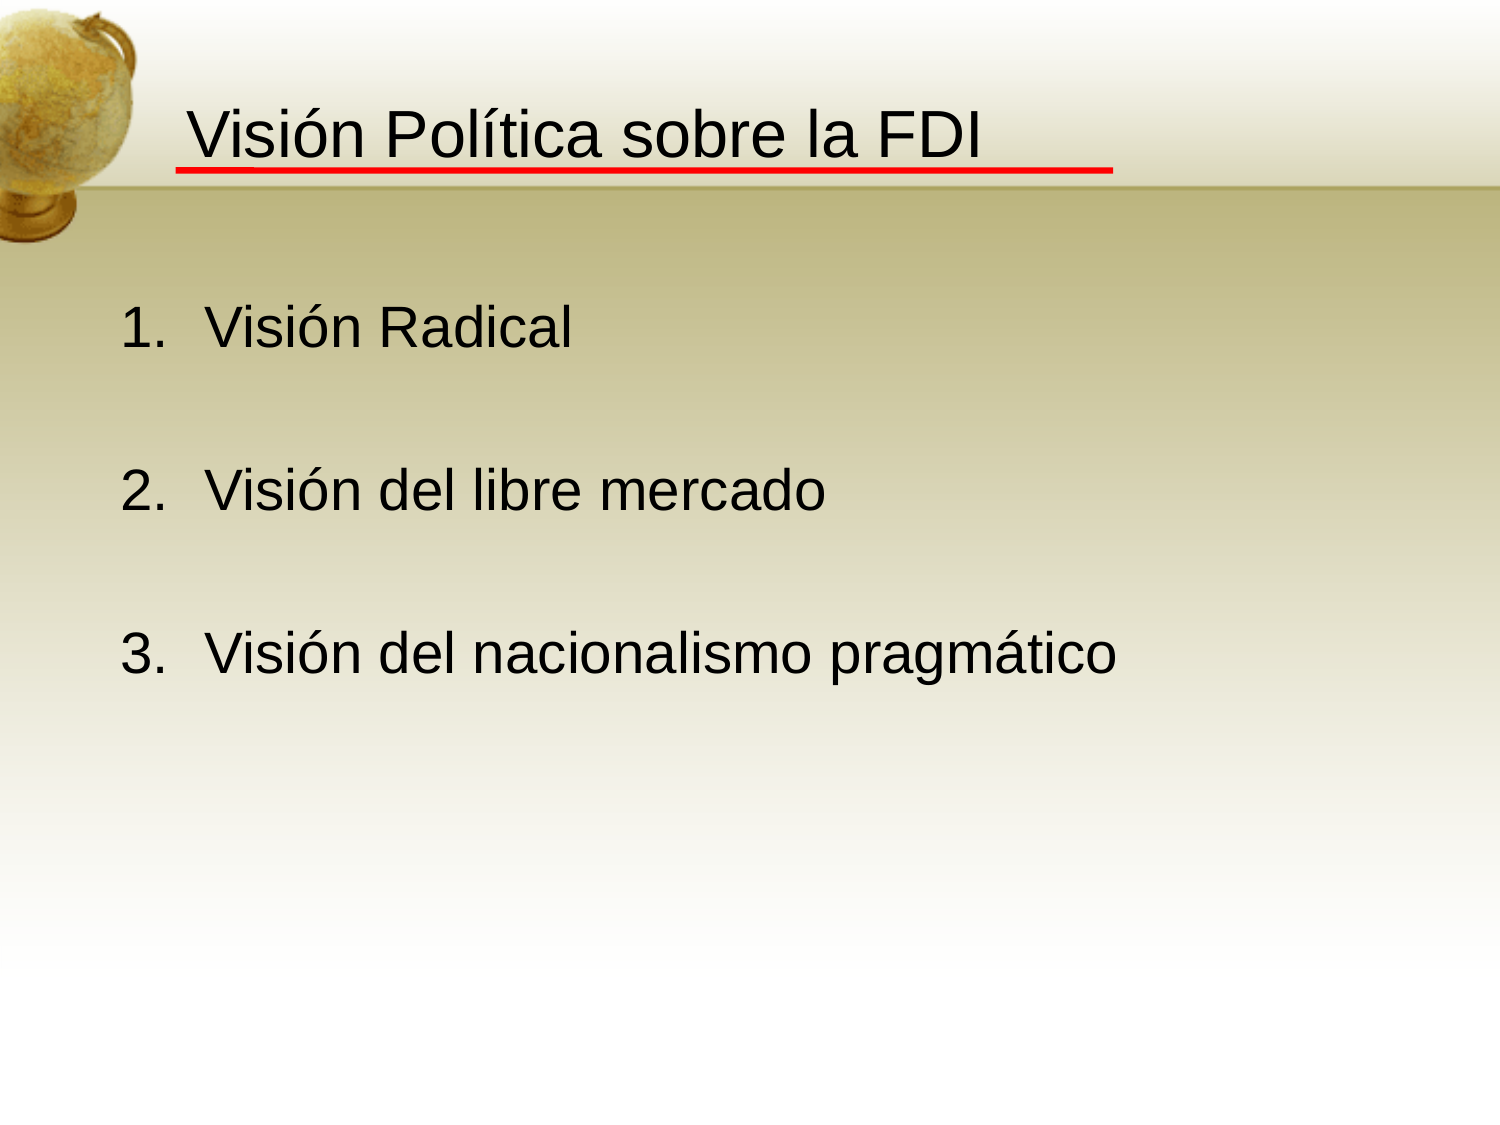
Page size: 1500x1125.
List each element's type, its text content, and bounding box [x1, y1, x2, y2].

title Visión Política sobre la FDI [170, 36, 1436, 179]
picture [0, 0, 1500, 1125]
list Visión Radical Visión del libre mercado Visión del nacionalismo pragmático [105, 280, 1454, 1091]
